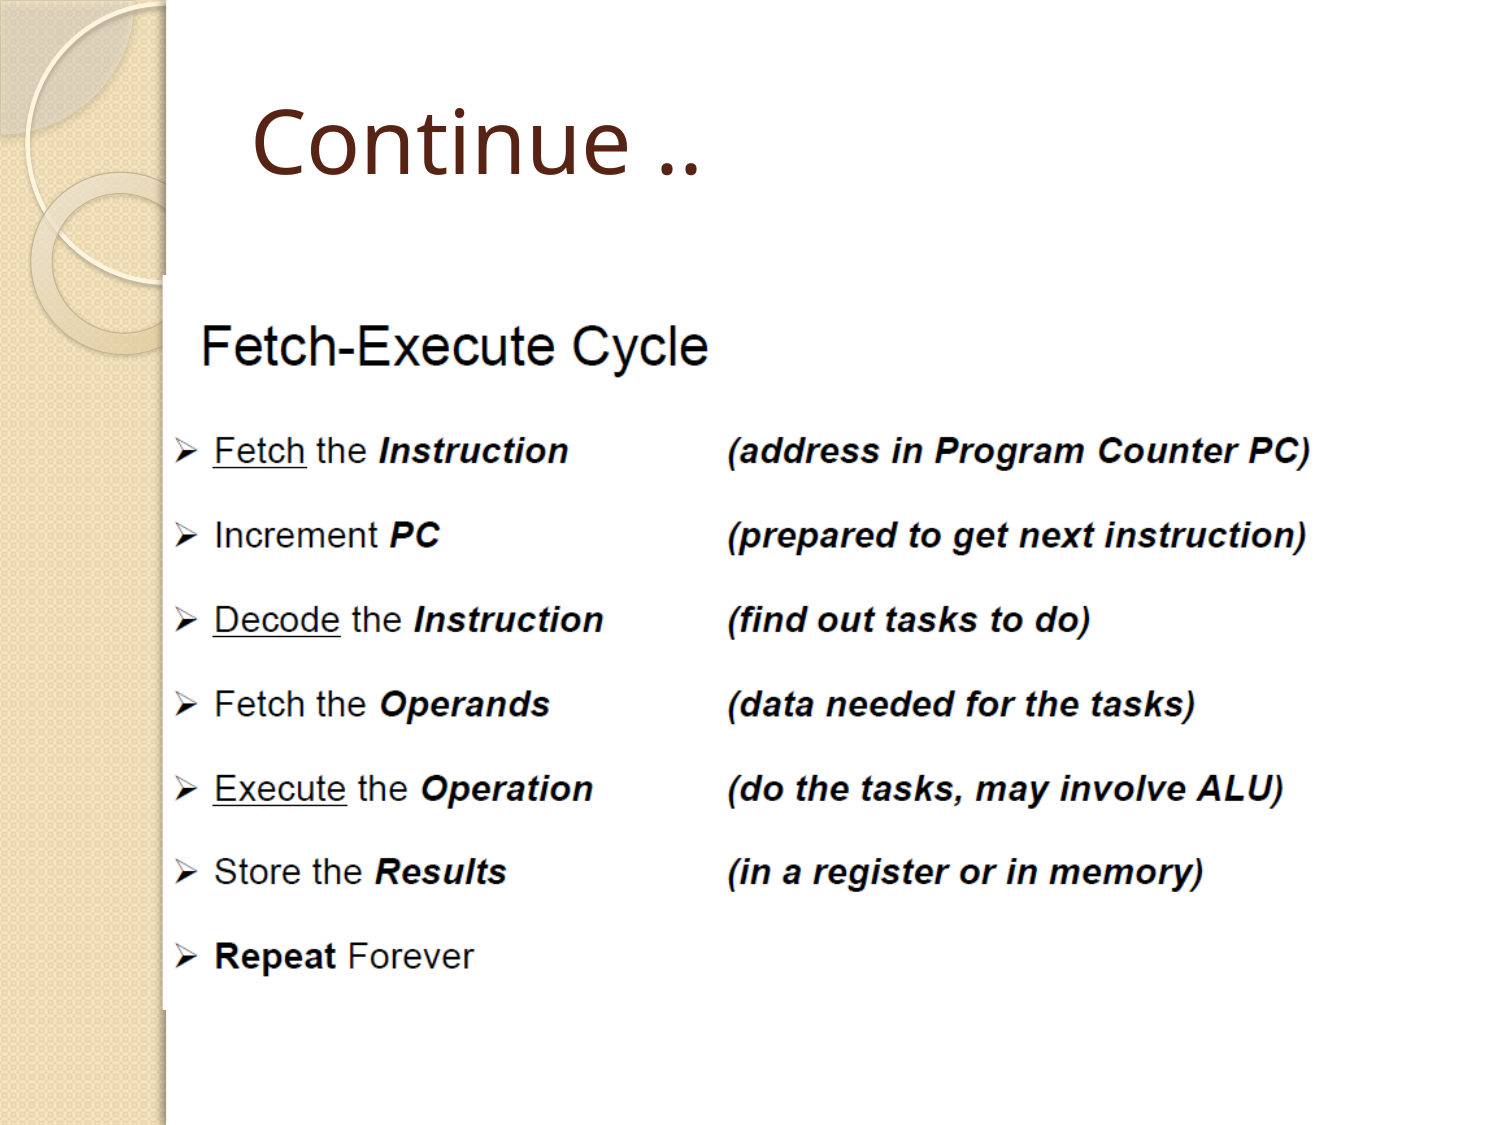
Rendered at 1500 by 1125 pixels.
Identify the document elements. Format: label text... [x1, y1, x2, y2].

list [162, 274, 1326, 1010]
title Continue .. [235, 45, 1466, 233]
